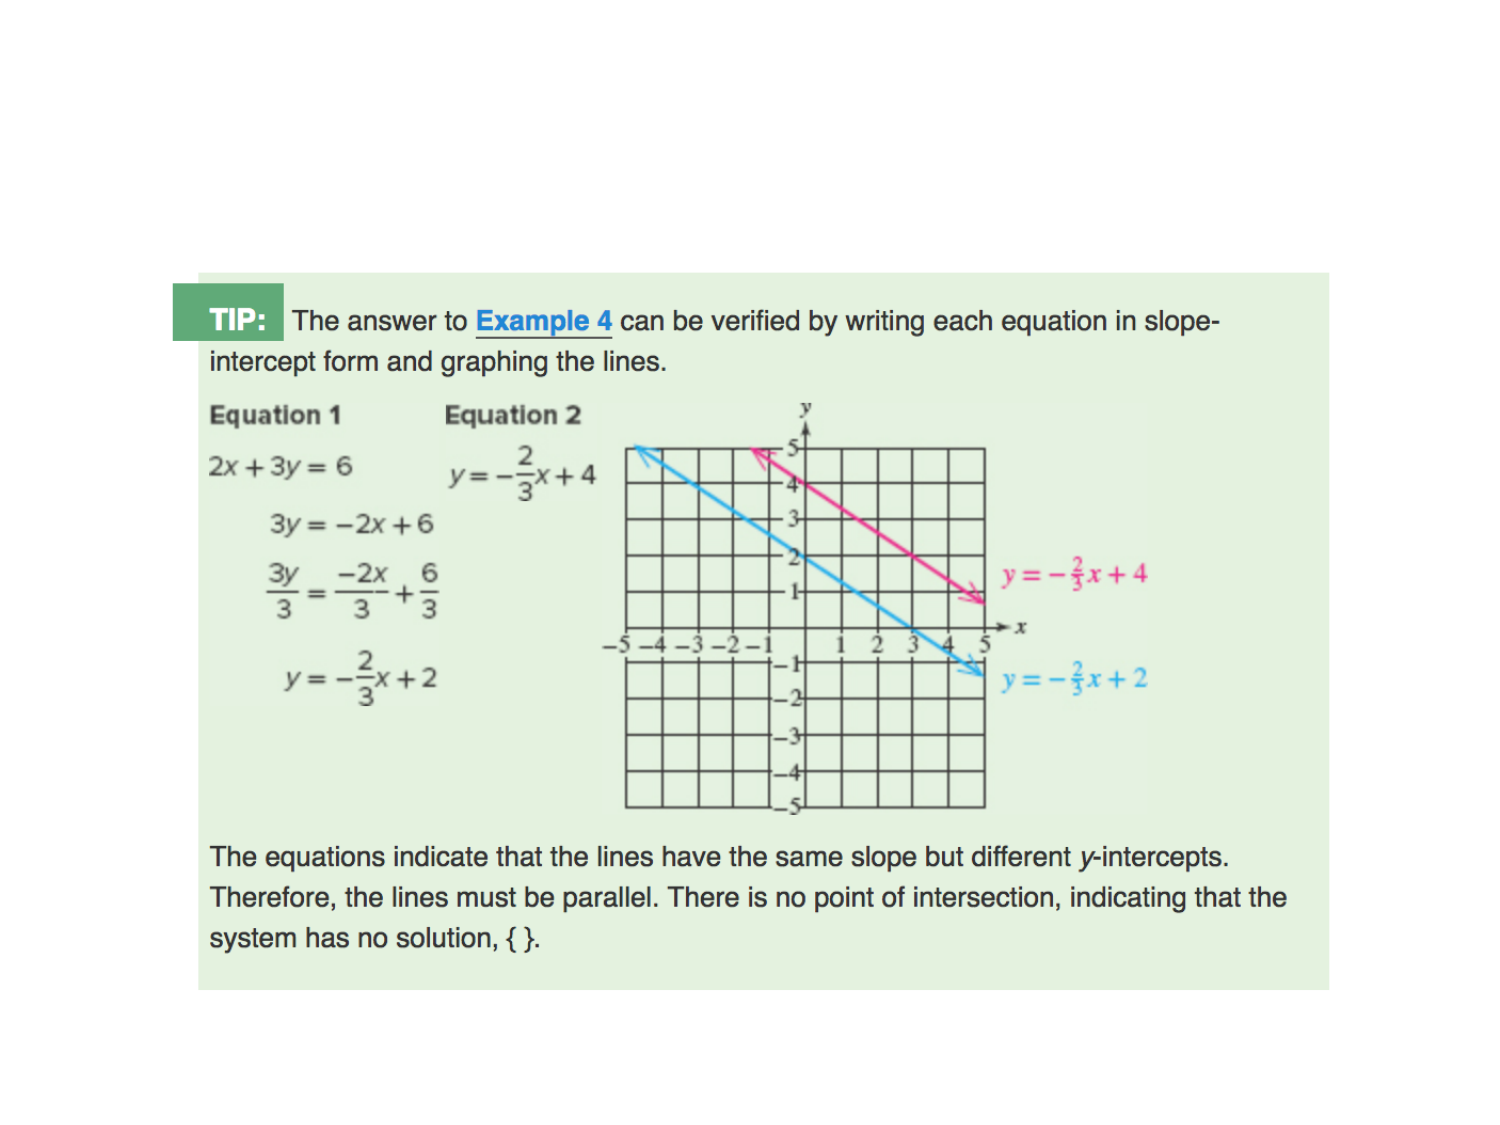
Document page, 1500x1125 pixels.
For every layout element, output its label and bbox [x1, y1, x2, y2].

list [74, 262, 1426, 1006]
